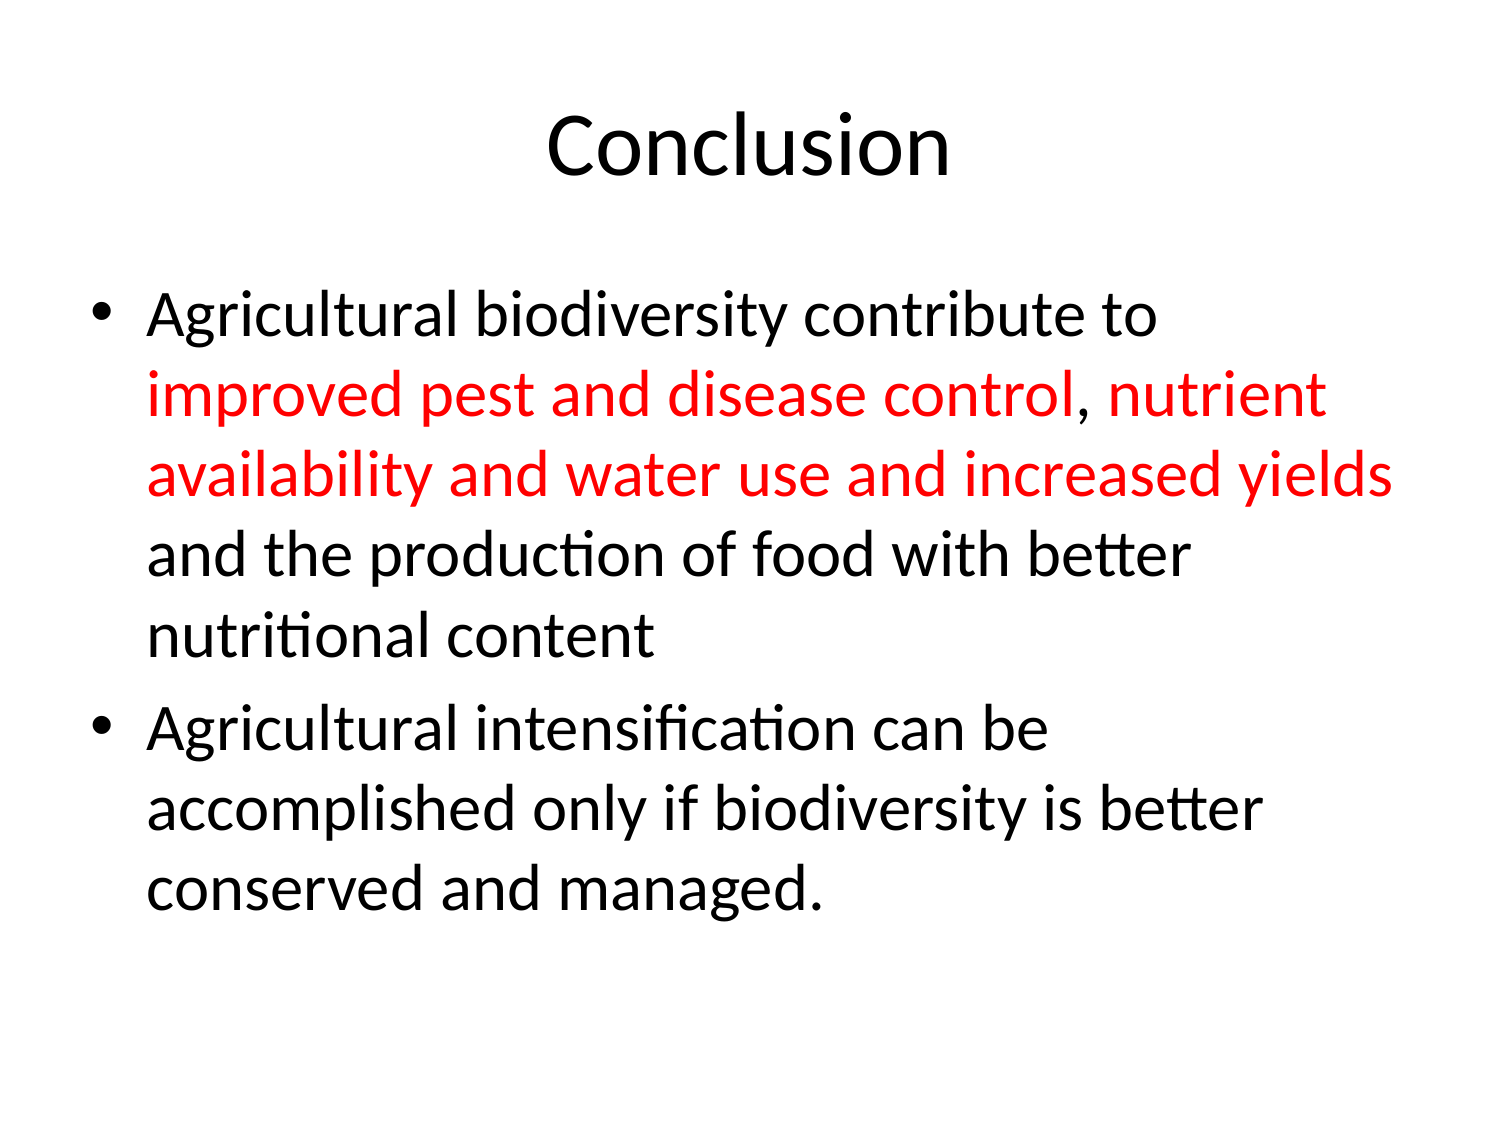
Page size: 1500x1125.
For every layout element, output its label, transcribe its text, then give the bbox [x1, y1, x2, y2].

title Conclusion [75, 45, 1425, 233]
list Agricultural biodiversity contribute to improved pest and disease control, nutrient availability and water use and increased yields and the production of food with better nutritional content Agricultural intensification can be accomplished only if biodiversity is better conserved and managed. [75, 262, 1425, 1005]
